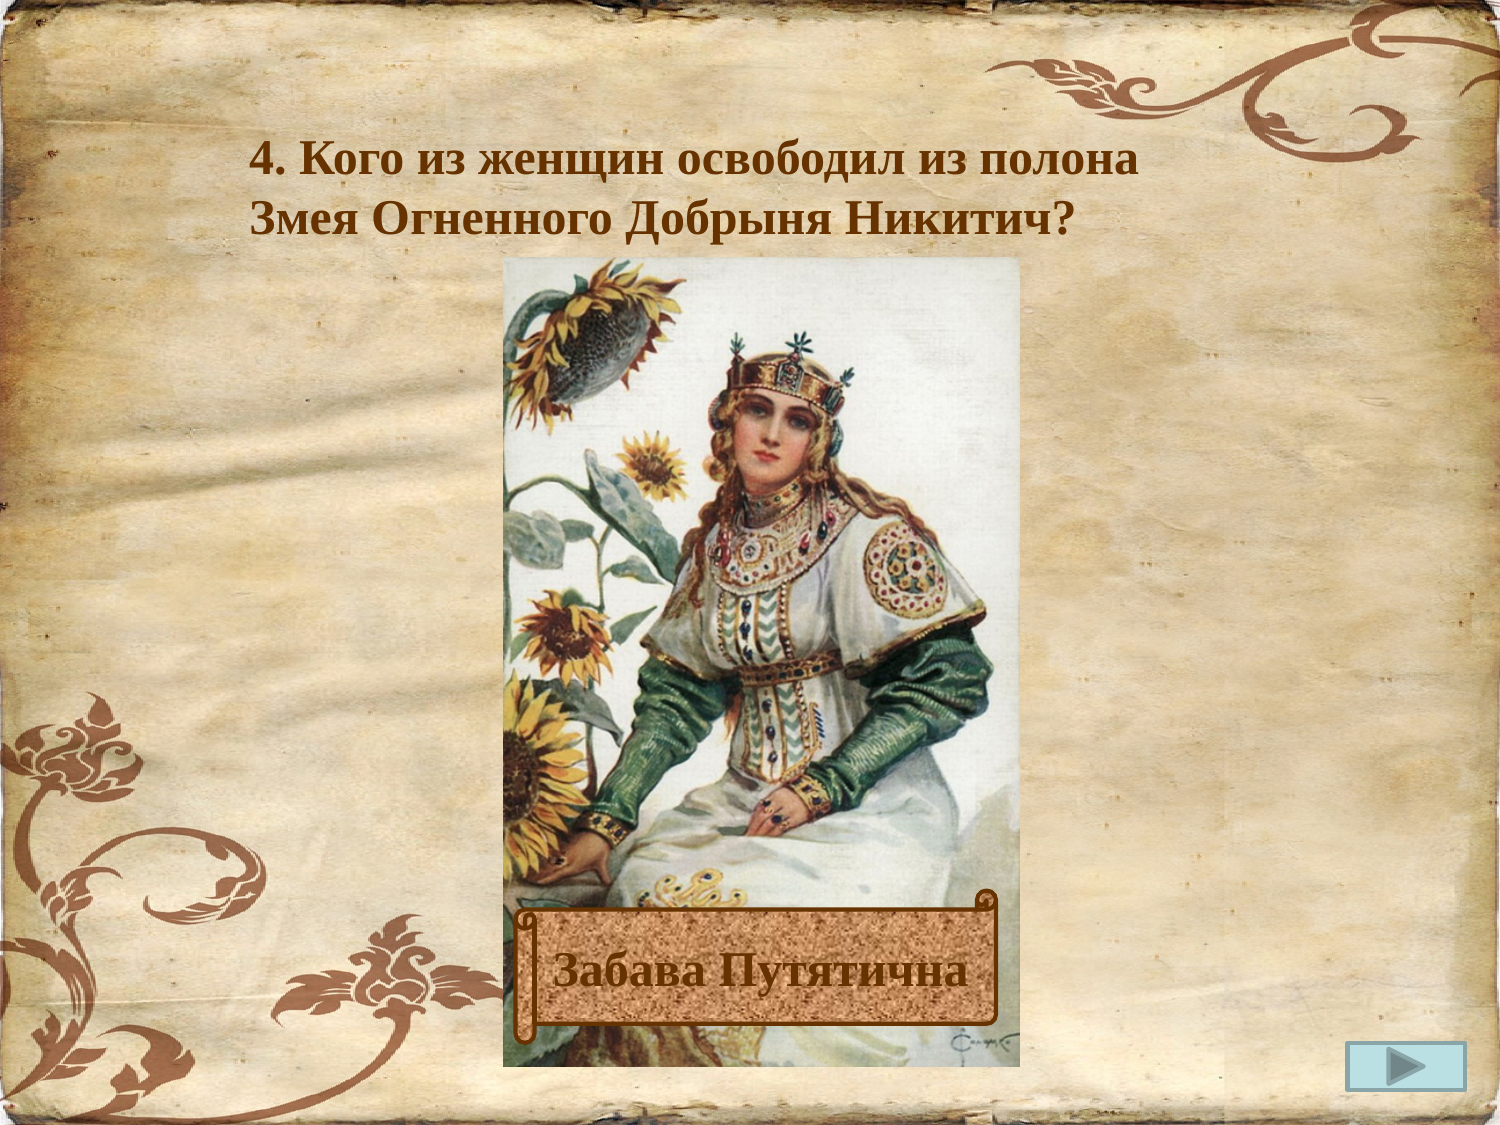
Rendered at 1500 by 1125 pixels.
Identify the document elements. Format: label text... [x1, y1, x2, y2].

picture [0, 0, 1500, 1125]
text_box [1345, 1041, 1467, 1092]
text_box 4. Кого из женщин освободил из полона Змея Огненного Добрыня Никитич? [234, 117, 1266, 252]
